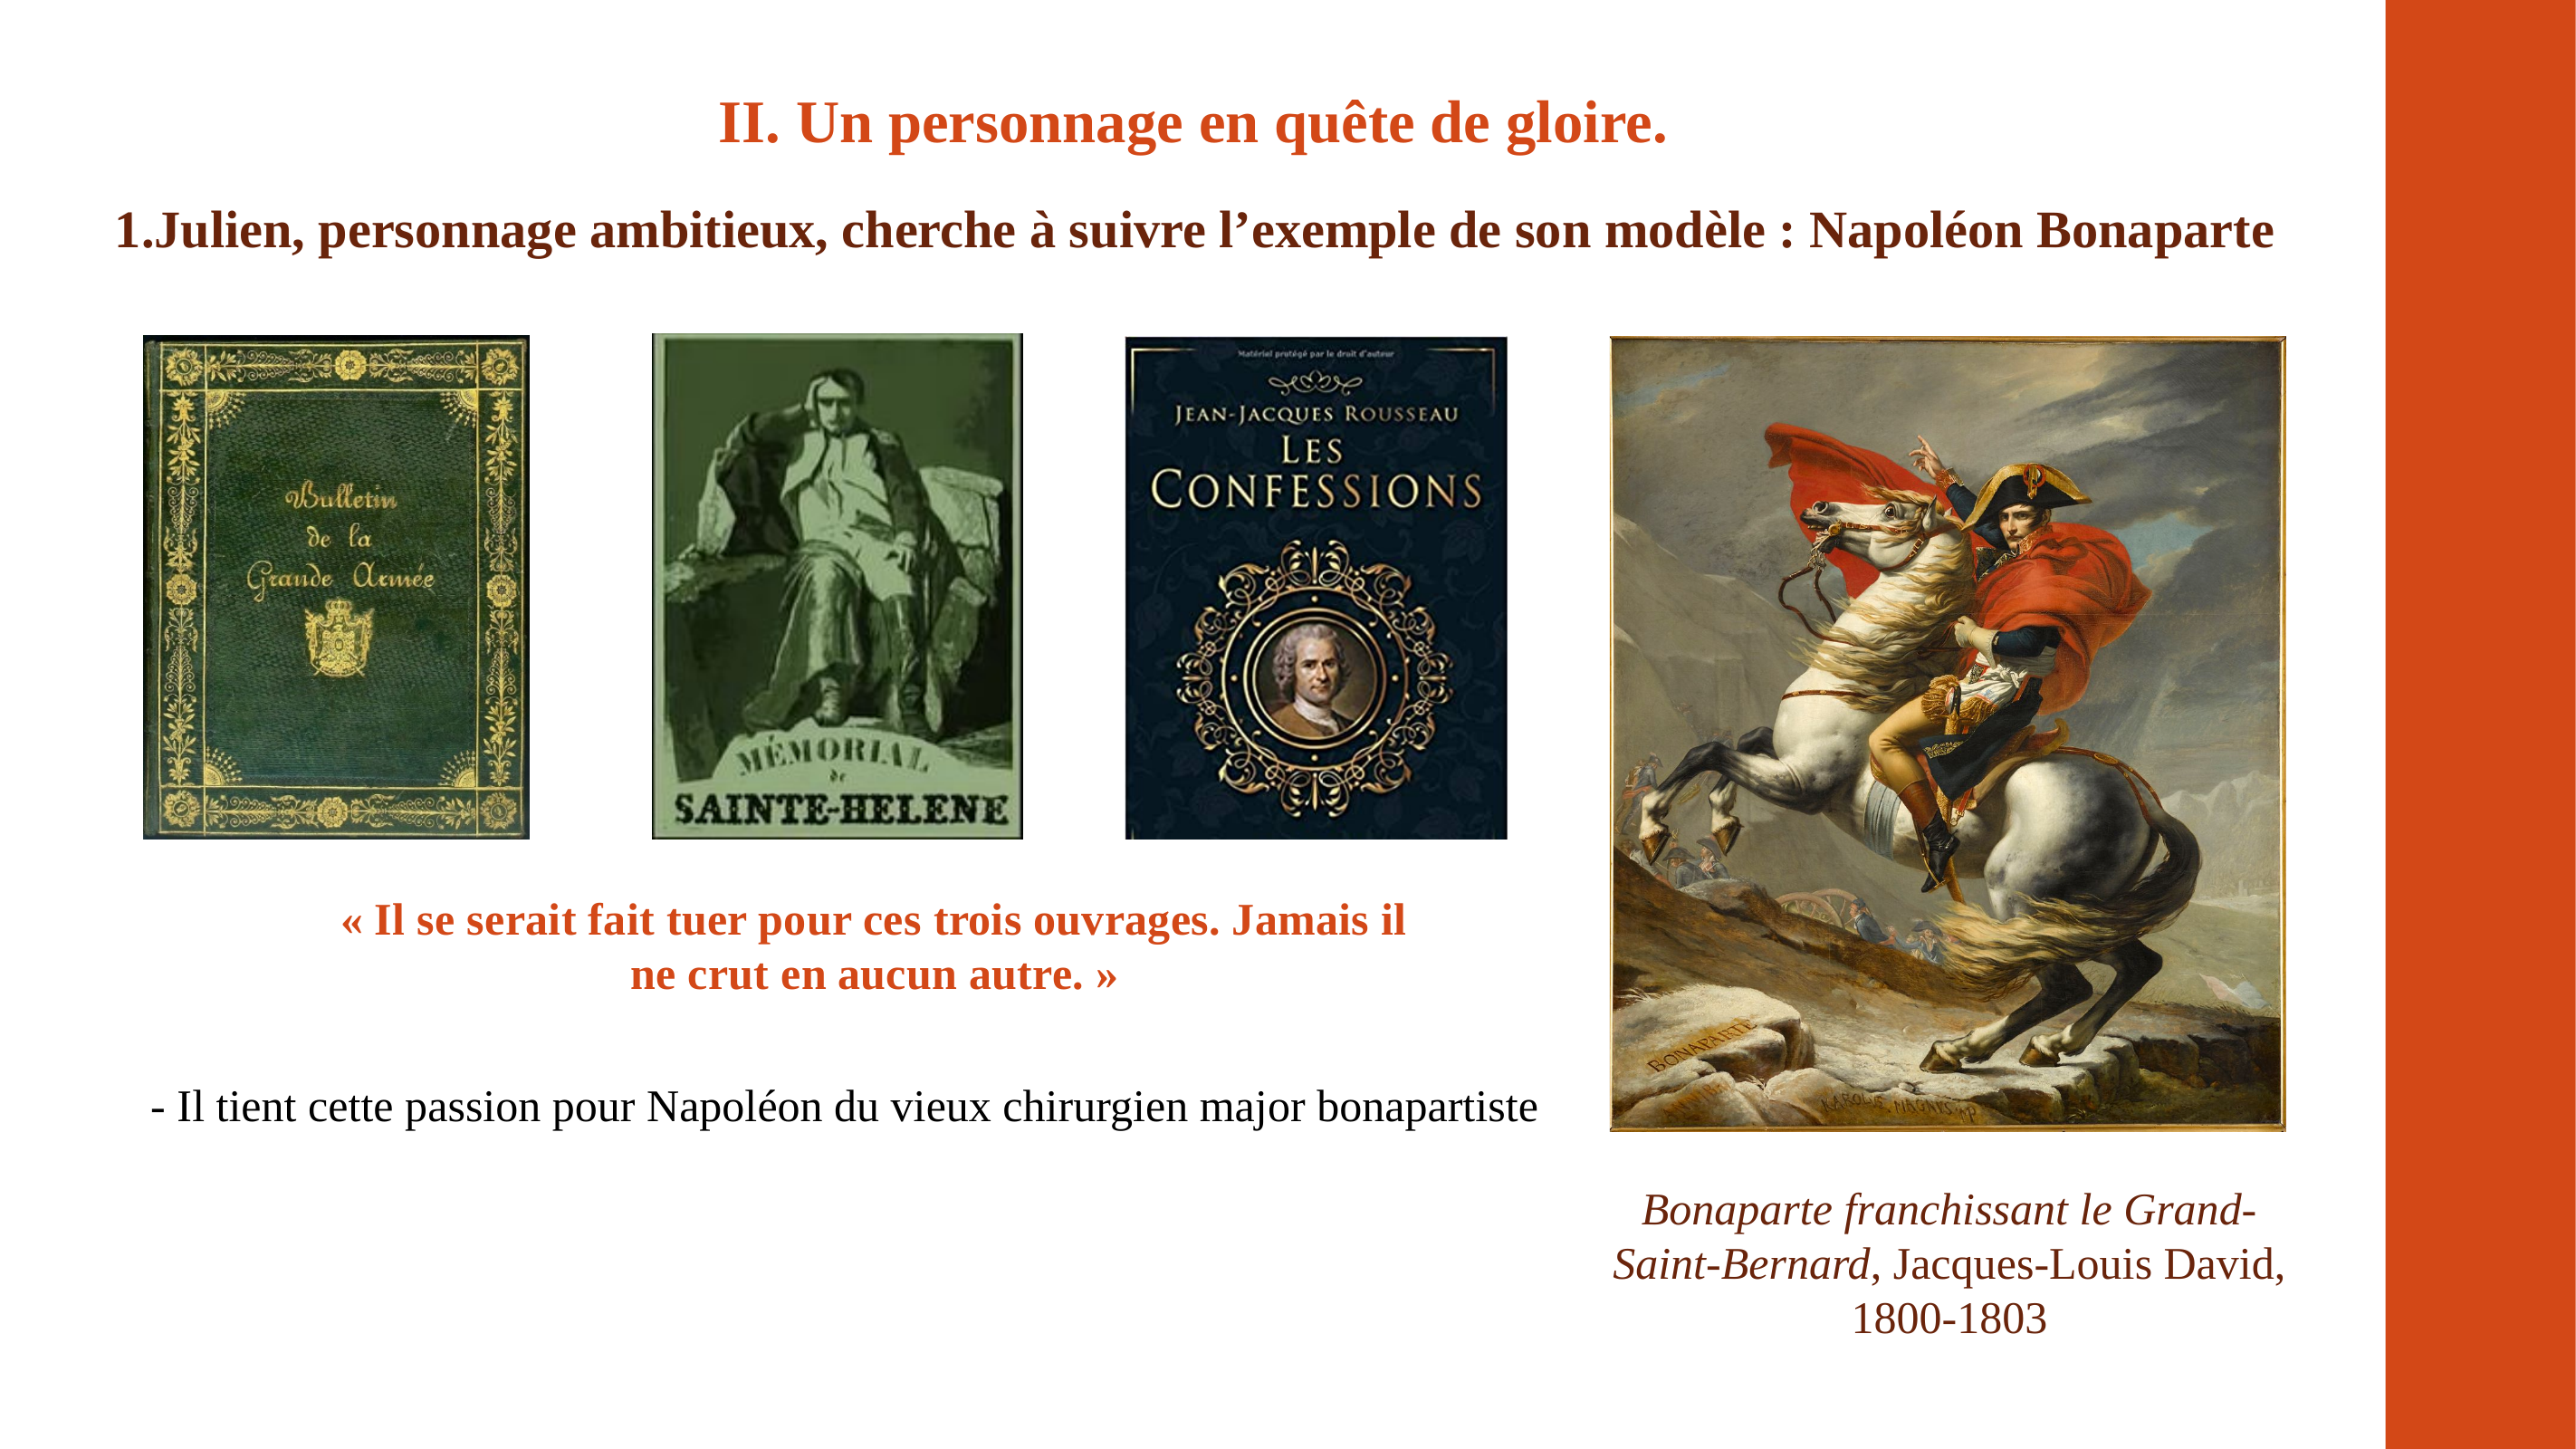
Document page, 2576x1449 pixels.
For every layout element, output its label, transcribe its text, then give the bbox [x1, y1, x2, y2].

picture [142, 334, 531, 840]
picture [1124, 335, 1508, 840]
text_box Bonaparte franchissant le Grand-Saint-Bernard, Jacques-Louis David, 1800-1803 [1584, 1171, 2315, 1350]
list « Il se serait fait tuer pour ces trois ouvrages. Jamais il ne crut en aucun autre. » [315, 859, 1434, 1066]
text_box 1.Julien, personnage ambitieux, cherche à suivre l’exemple de son modèle : Napoléon Bonaparte [101, 187, 2413, 265]
text_box - Il tient cette passion pour Napoléon du vieux chirurgien major bonapartiste [142, 1069, 1729, 1175]
text_box II. Un personnage en quête de gloire. [0, 74, 2389, 163]
picture [651, 333, 1023, 840]
picture [1609, 335, 2290, 1132]
